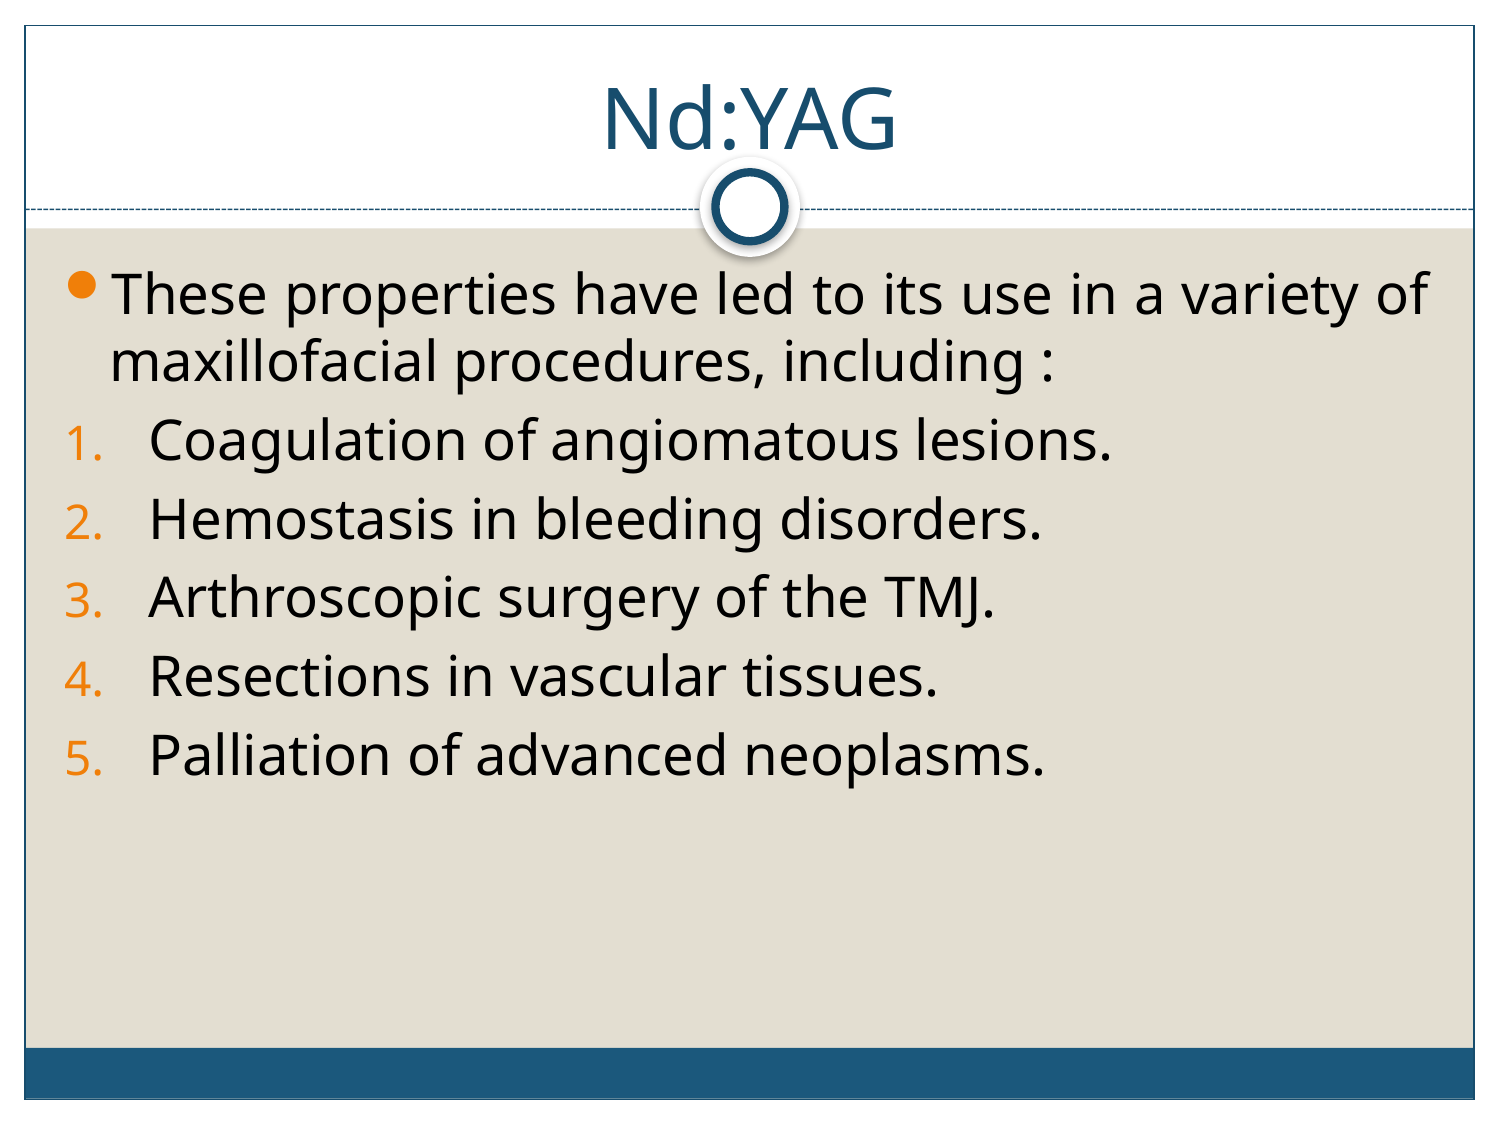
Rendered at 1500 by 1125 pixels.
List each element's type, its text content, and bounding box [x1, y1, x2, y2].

list These properties have led to its use in a variety of maxillofacial procedures, including : Coagulation of angiomatous lesions. Hemostasis in bleeding disorders. Arthroscopic surgery of the TMJ. Resections in vascular tissues. Palliation of advanced neoplasms. [49, 250, 1445, 1001]
title Nd:YAG [50, 50, 1450, 175]
